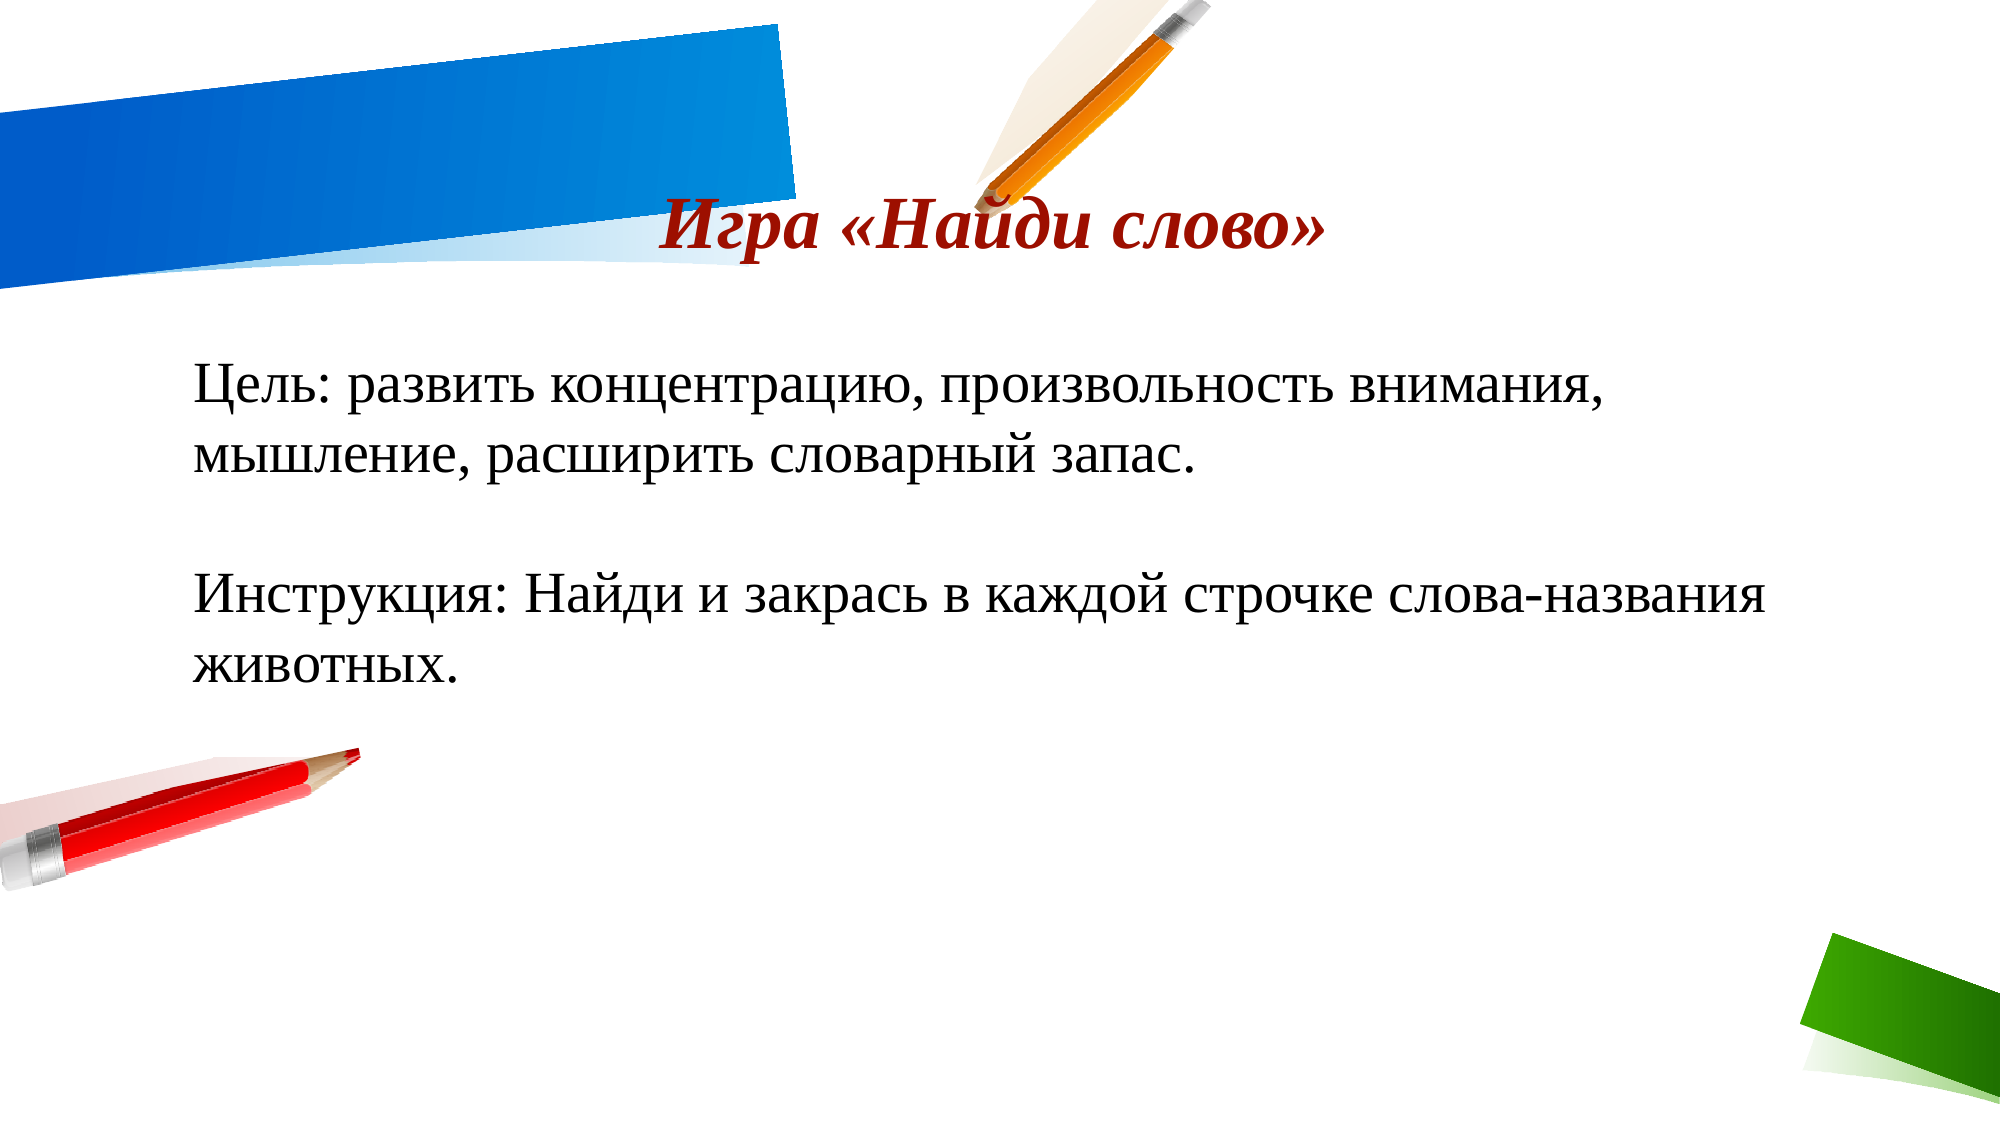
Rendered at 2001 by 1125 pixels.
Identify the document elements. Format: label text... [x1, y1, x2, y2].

text_box Игра «Найди слово» [645, 166, 1359, 272]
picture [979, 0, 1217, 166]
text_box Цель: развить концентрацию, произвольность внимания, мышление, расширить словарный запас. Инструкция: Найди и закрась в каждой строчке слова-названия животных. [178, 336, 1825, 702]
picture [0, 747, 373, 894]
